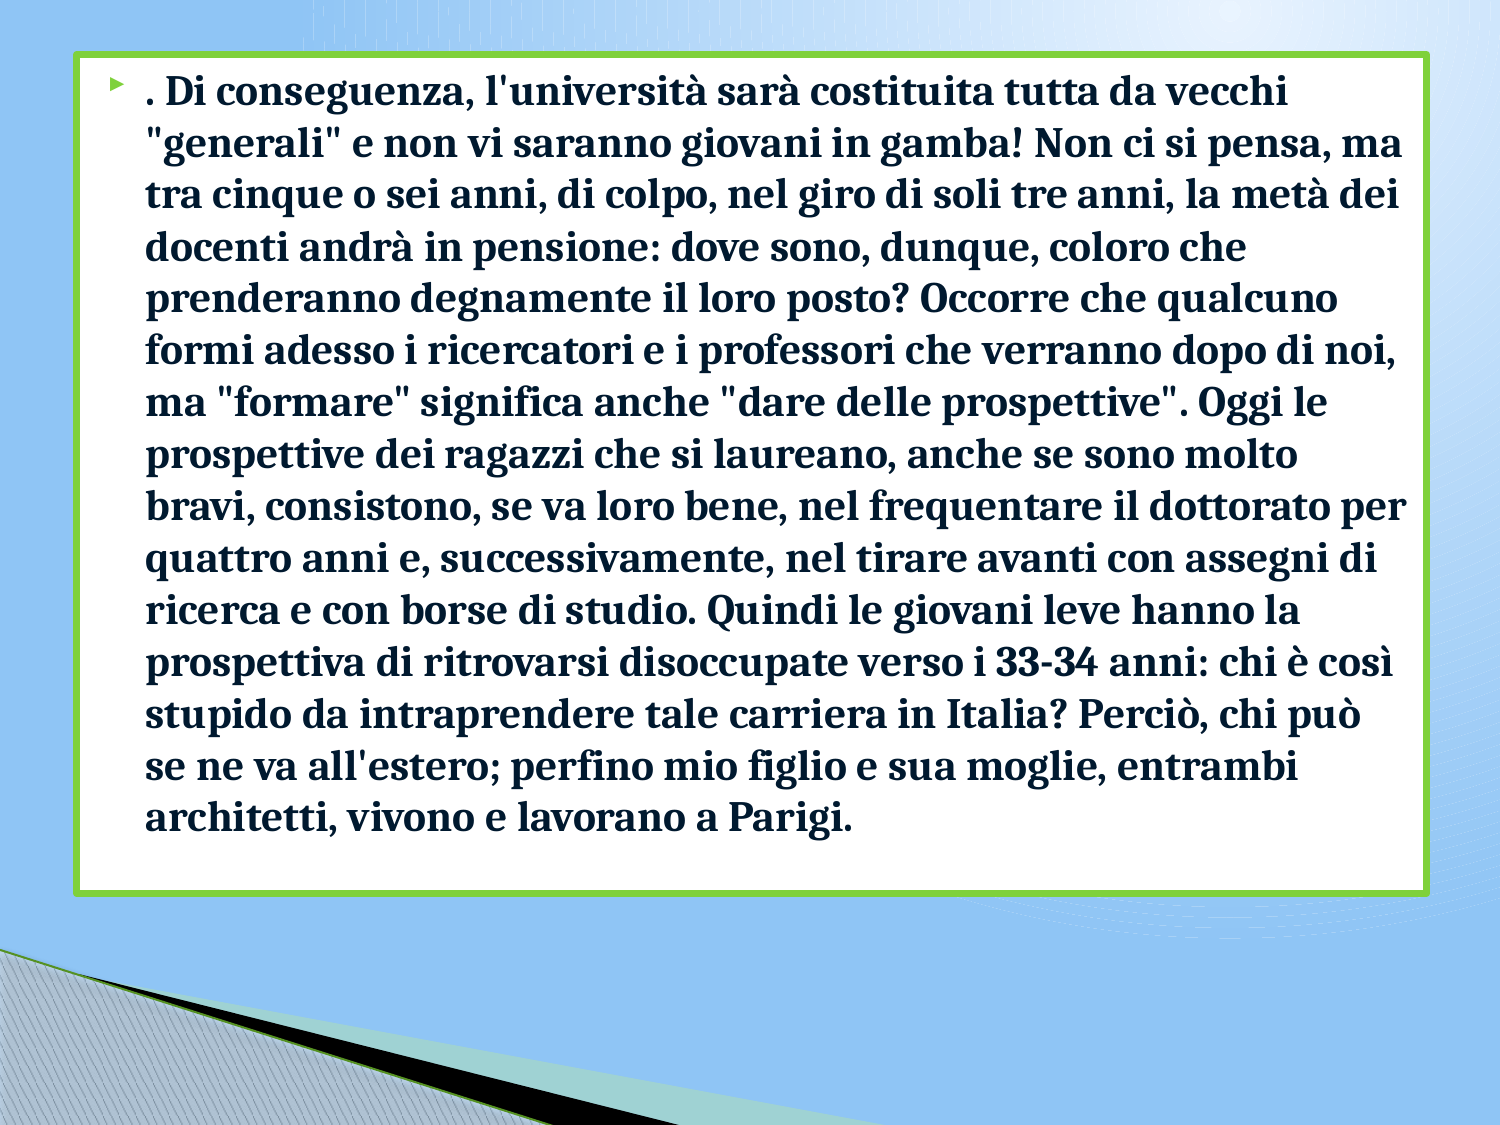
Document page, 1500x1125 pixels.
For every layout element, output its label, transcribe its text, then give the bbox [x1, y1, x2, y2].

list . Di conseguenza, l'università sarà costituita tutta da vecchi "generali" e non vi saranno giovani in gamba! Non ci si pensa, ma tra cinque o sei anni, di colpo, nel giro di soli tre anni, la metà dei docenti andrà in pensione: dove sono, dunque, coloro che prenderanno degnamente il loro posto? Occorre che qualcuno formi adesso i ricercatori e i professori che verranno dopo di noi, ma "formare" significa anche "dare delle prospettive". Oggi le prospettive dei ragazzi che si laureano, anche se sono molto bravi, consistono, se va loro bene, nel frequentare il dottorato per quattro anni e, successivamente, nel tirare avanti con assegni di ricerca e con borse di studio. Quindi le giovani leve hanno la prospettiva di ritrovarsi disoccupate verso i 33-34 anni: chi è così stupido da intraprendere tale carriera in Italia? Perciò, chi può se ne va all'estero; perfino mio figlio e sua moglie, entrambi architetti, vivono e lavorano a Parigi. [73, 51, 1430, 897]
